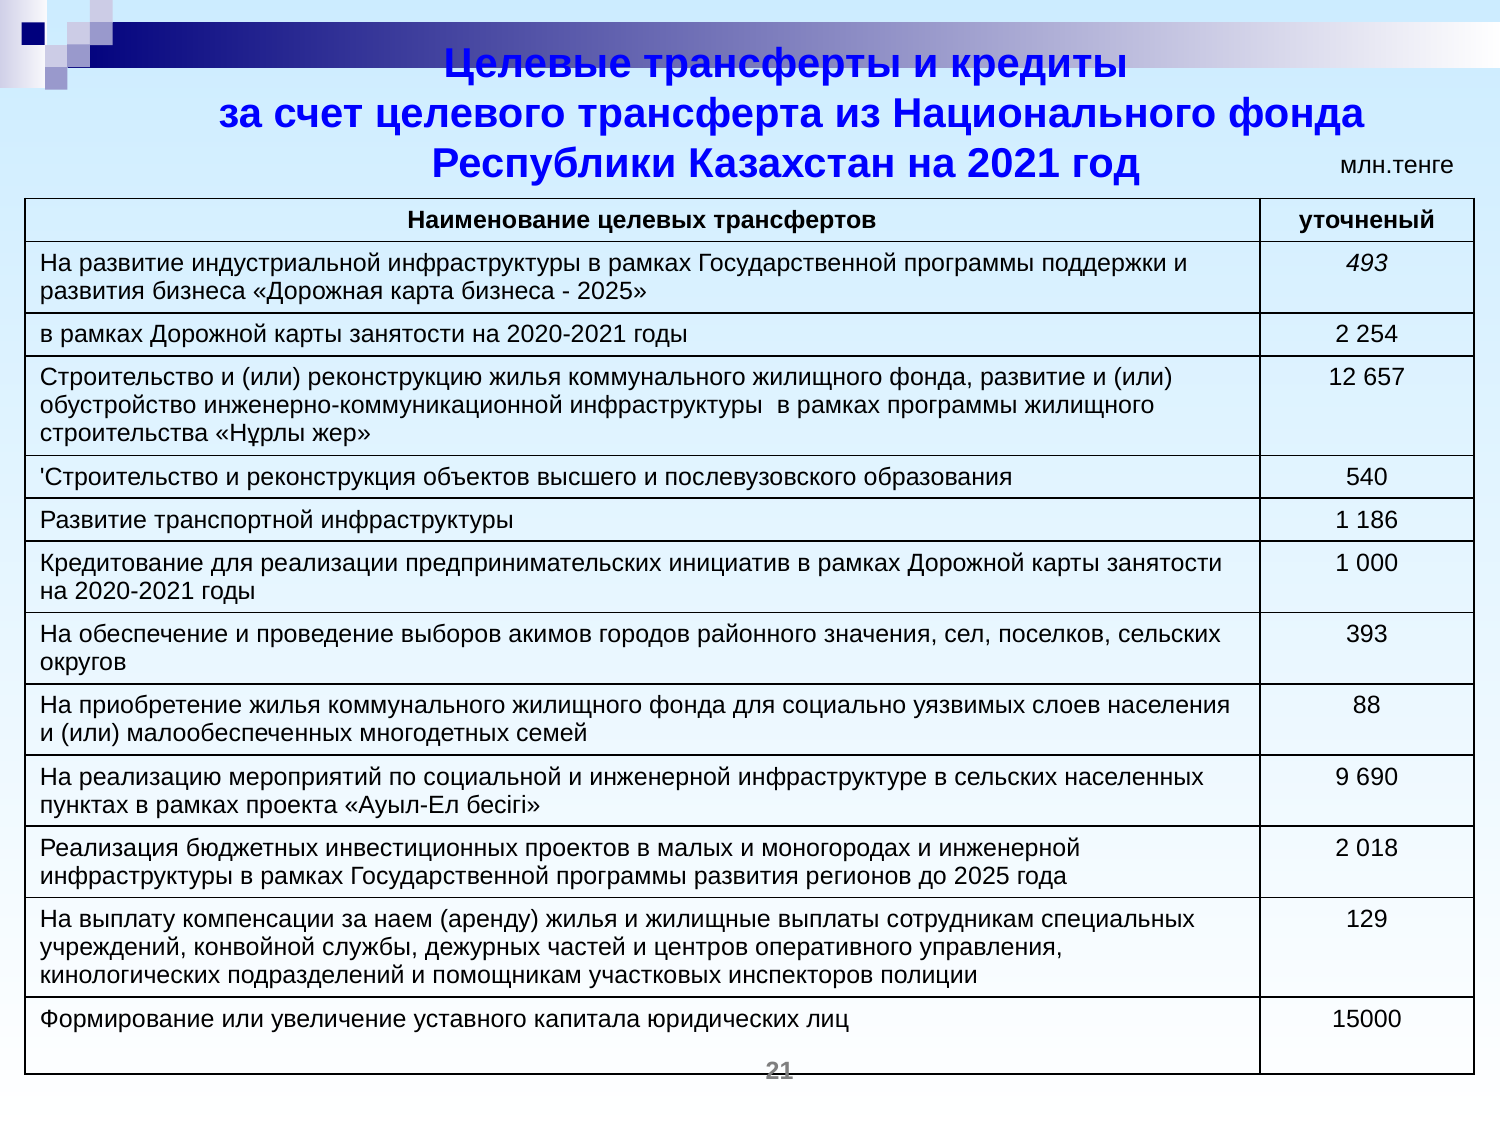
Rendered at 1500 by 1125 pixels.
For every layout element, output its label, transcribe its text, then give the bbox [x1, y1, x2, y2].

table_cell Реализация бюджетных инвестиционных проектов в малых и моногородах и инженерной инфраструктуры в рамках Государственной программы развития регионов до 2025 года [26, 827, 1259, 897]
table_cell На реализацию мероприятий по социальной и инженерной инфраструктуре в сельских населенных пунктах в рамках проекта «Ауыл-Ел бесігі» [26, 756, 1259, 825]
table_cell На развитие индустриальной инфраструктуры в рамках Государственной программы поддержки и развития бизнеса «Дорожная карта бизнеса - 2025» [26, 242, 1259, 312]
table_cell 493 [1261, 242, 1473, 312]
table_cell 15000 [1261, 998, 1473, 1073]
table_cell На выплату компенсации за наем (аренду) жилья и жилищные выплаты сотрудникам специальных учреждений, конвойной службы, дежурных частей и центров оперативного управления, кинологических подразделений и помощникам участковых инспекторов полиции [26, 898, 1259, 996]
table_cell 88 [1261, 685, 1473, 754]
text_box млн.тенге [1262, 145, 1469, 182]
table_cell 1 000 [1261, 542, 1473, 612]
table_header Наименование целевых трансфертов [26, 199, 1259, 241]
table_cell 540 [1261, 456, 1473, 497]
table_cell 129 [1261, 898, 1473, 996]
table_cell Развитие транспортной инфраструктуры [26, 499, 1259, 540]
table_header уточненый [1261, 199, 1473, 241]
table_cell 393 [1261, 613, 1473, 683]
table_cell 2 018 [1261, 827, 1473, 897]
table_cell 1 186 [1261, 499, 1473, 540]
table_cell Формирование или увеличение уставного капитала юридических лиц [26, 998, 1259, 1073]
table_cell На обеспечение и проведение выборов акимов городов районного значения, сел, поселков, сельских округов [26, 613, 1259, 683]
table_cell 2 254 [1261, 314, 1473, 355]
table_cell 'Строительство и реконструкция объектов высшего и послевузовского образования [26, 456, 1259, 497]
table_cell 9 690 [1261, 756, 1473, 825]
table_cell Строительство и (или) реконструкцию жилья коммунального жилищного фонда, развитие и (или) обустройство инженерно-коммуникационной инфраструктуры в рамках программы жилищного строительства «Нұрлы жер» [26, 357, 1259, 455]
table_cell 12 657 [1261, 357, 1473, 455]
table_cell На приобретение жилья коммунального жилищного фонда для социально уязвимых слоев населения и (или) малообеспеченных многодетных семей [26, 685, 1259, 754]
table_cell Кредитование для реализации предпринимательских инициатив в рамках Дорожной карты занятости на 2020-2021 годы [26, 542, 1259, 612]
title Целевые трансферты и кредиты за счет целевого трансферта из Национального фонда Республики Казахстан на 2021 год [70, 75, 1500, 146]
text_box 21 [629, 1051, 930, 1088]
table_cell в рамках Дорожной карты занятости на 2020-2021 годы [26, 314, 1259, 355]
